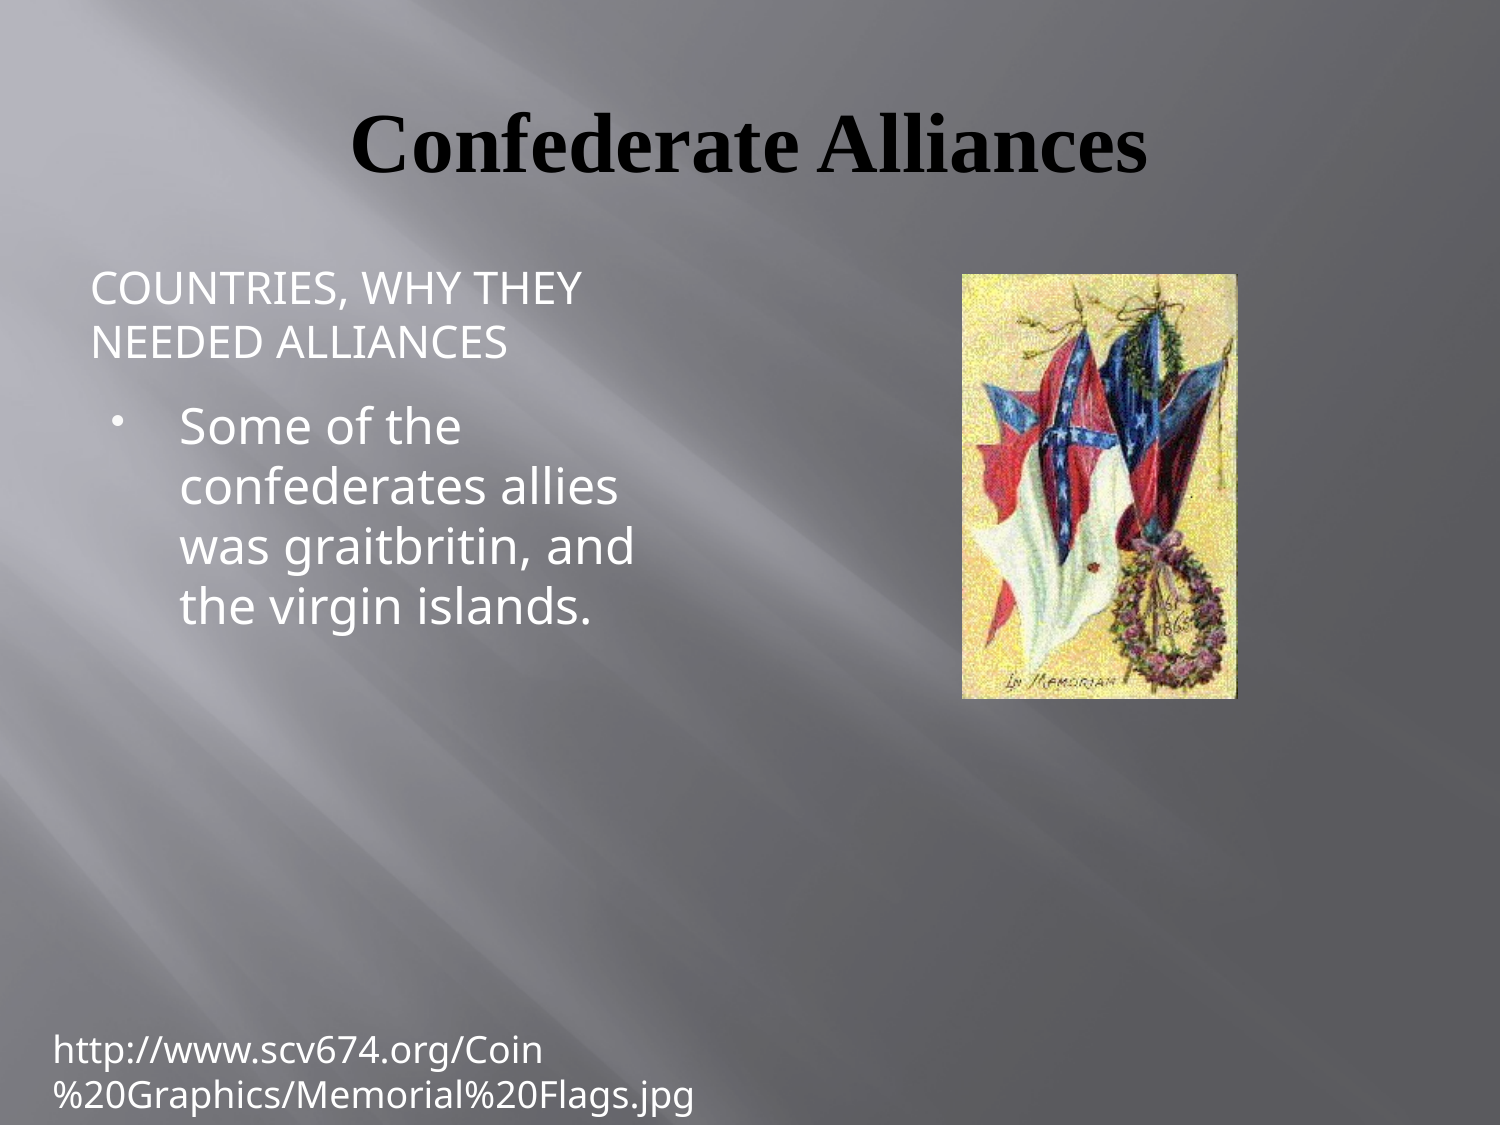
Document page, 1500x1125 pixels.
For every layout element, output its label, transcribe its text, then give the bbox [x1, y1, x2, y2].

picture [962, 274, 1238, 699]
text_box http://www.scv674.org/Coin%20Graphics/Memorial%20Flags.jpg [37, 1018, 788, 1124]
list Some of the confederates allies was graitbritin, and the virgin islands. [75, 387, 738, 1005]
title Confederate Alliances [75, 44, 1425, 233]
list Countries, why they needed alliances [75, 251, 738, 375]
